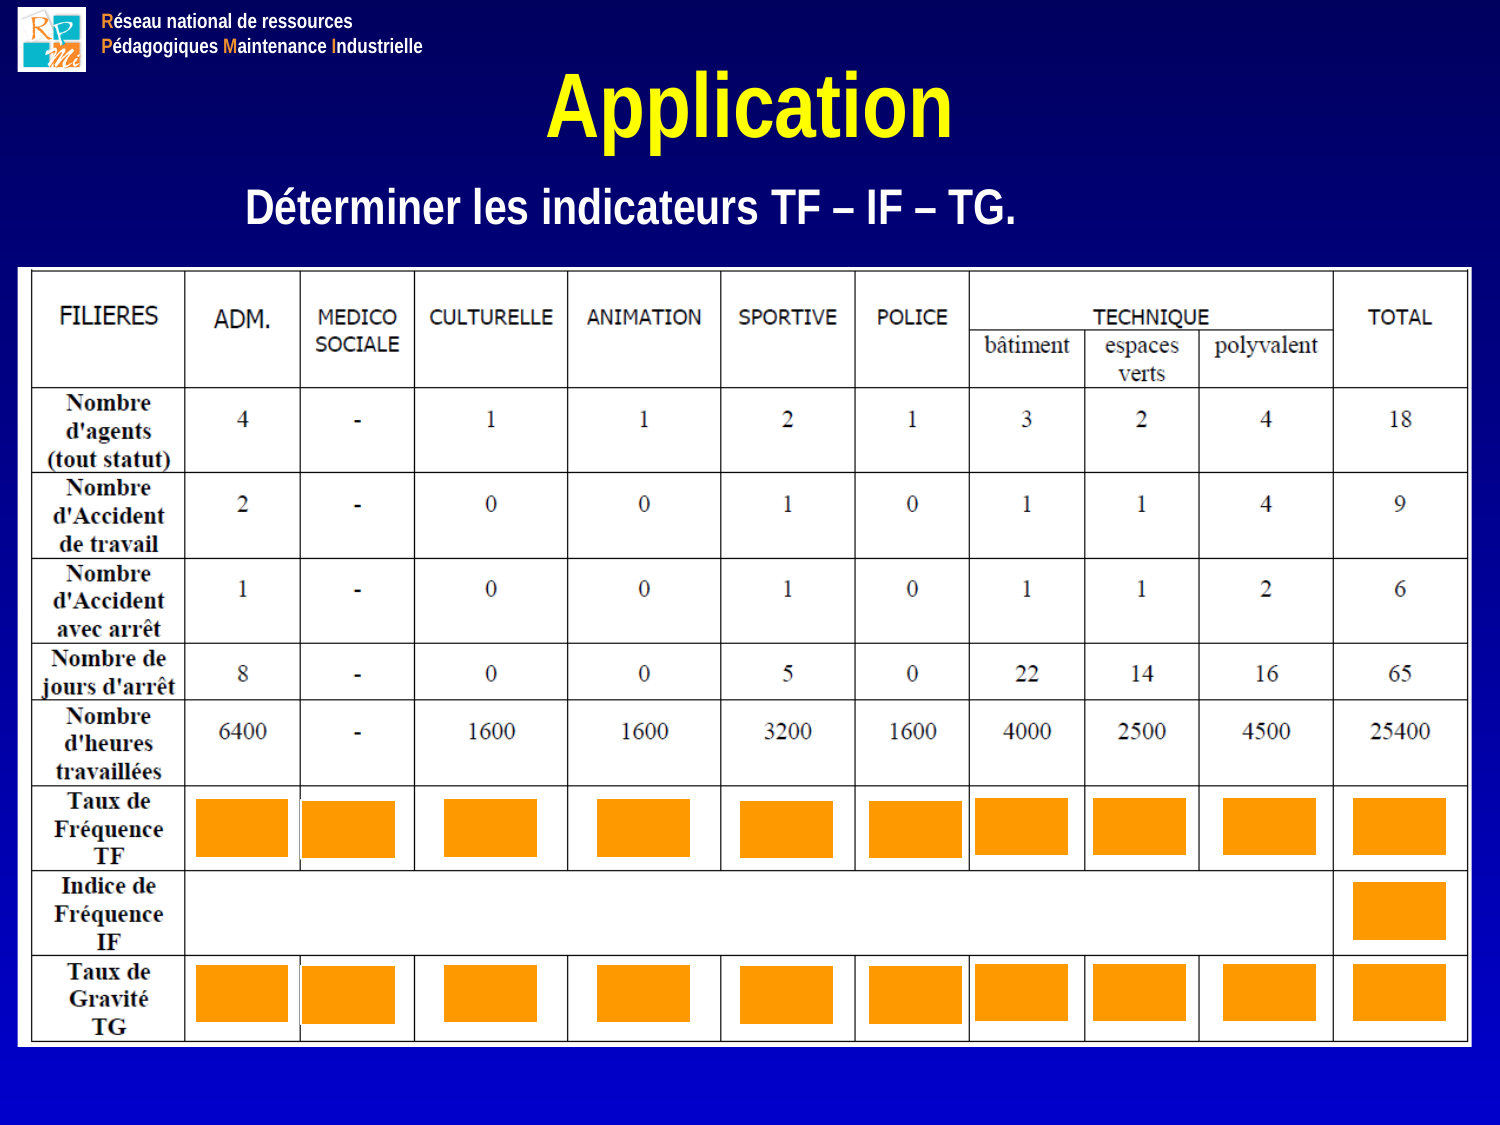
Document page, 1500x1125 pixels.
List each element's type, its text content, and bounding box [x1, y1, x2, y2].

text_box Déterminer les indicateurs TF – IF – TG. [230, 167, 1294, 243]
picture [17, 7, 86, 72]
title Application [112, 7, 1388, 195]
picture [17, 266, 1472, 1048]
